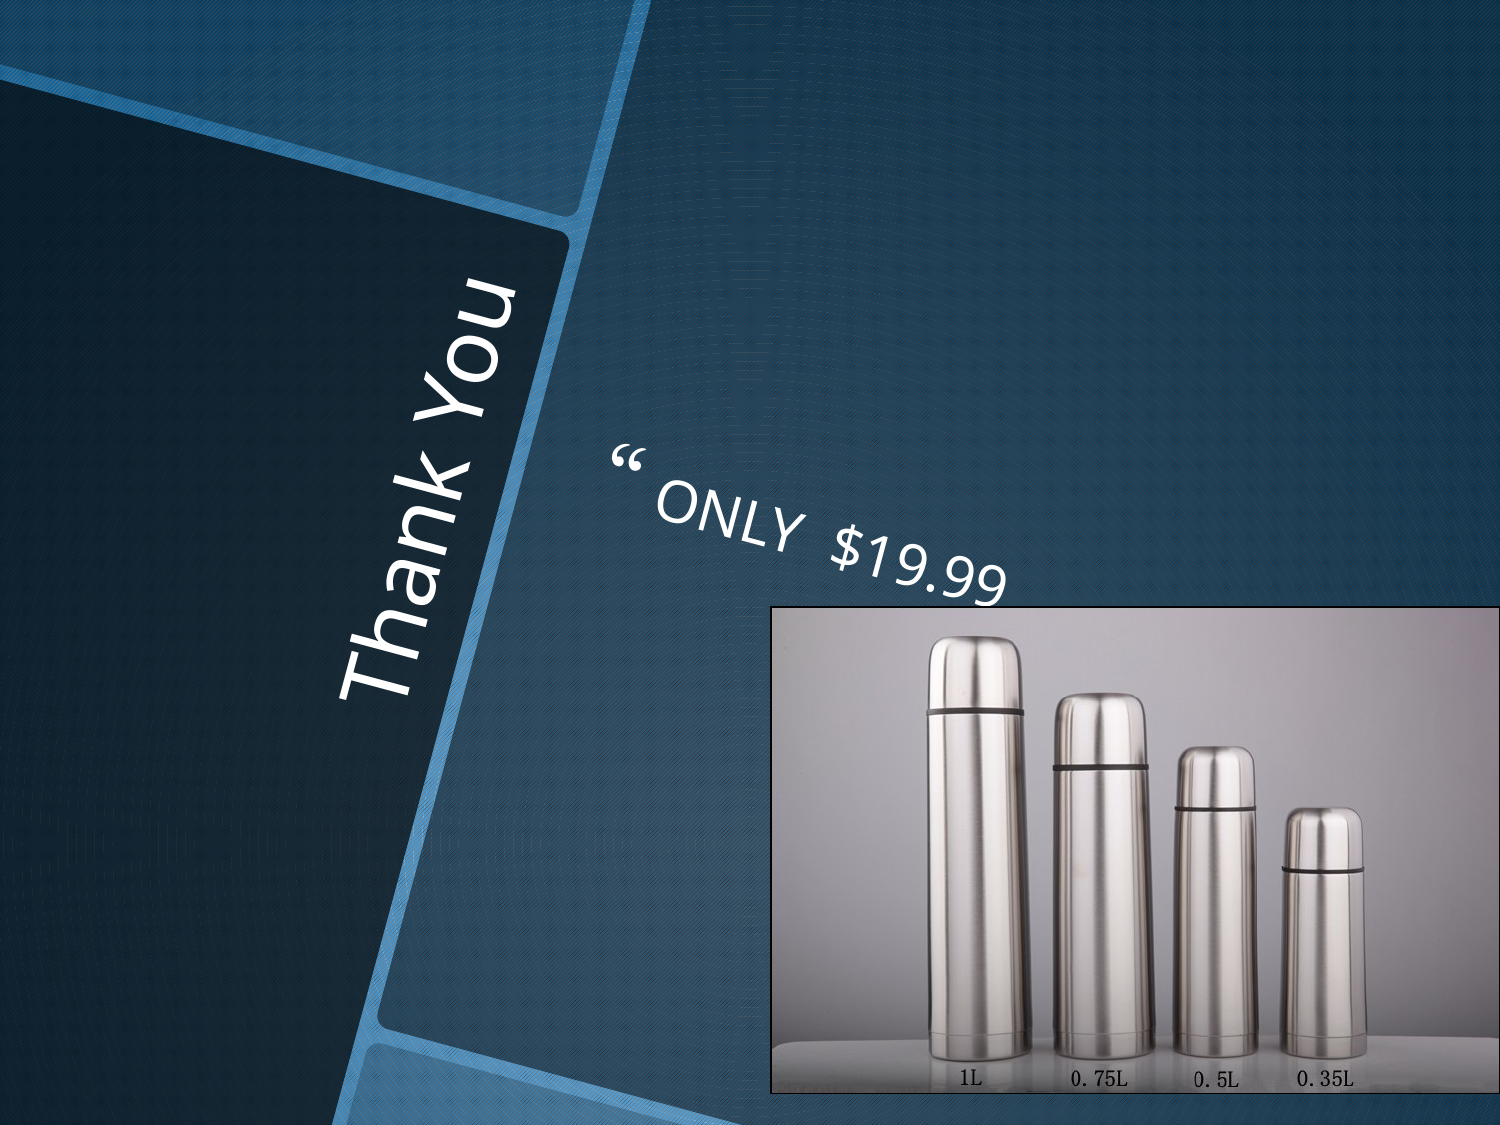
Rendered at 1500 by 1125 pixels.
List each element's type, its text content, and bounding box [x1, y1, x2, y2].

picture [769, 605, 1500, 1095]
title Thank You [69, 181, 554, 1056]
list ONLY $19.99 [475, 72, 1430, 954]
